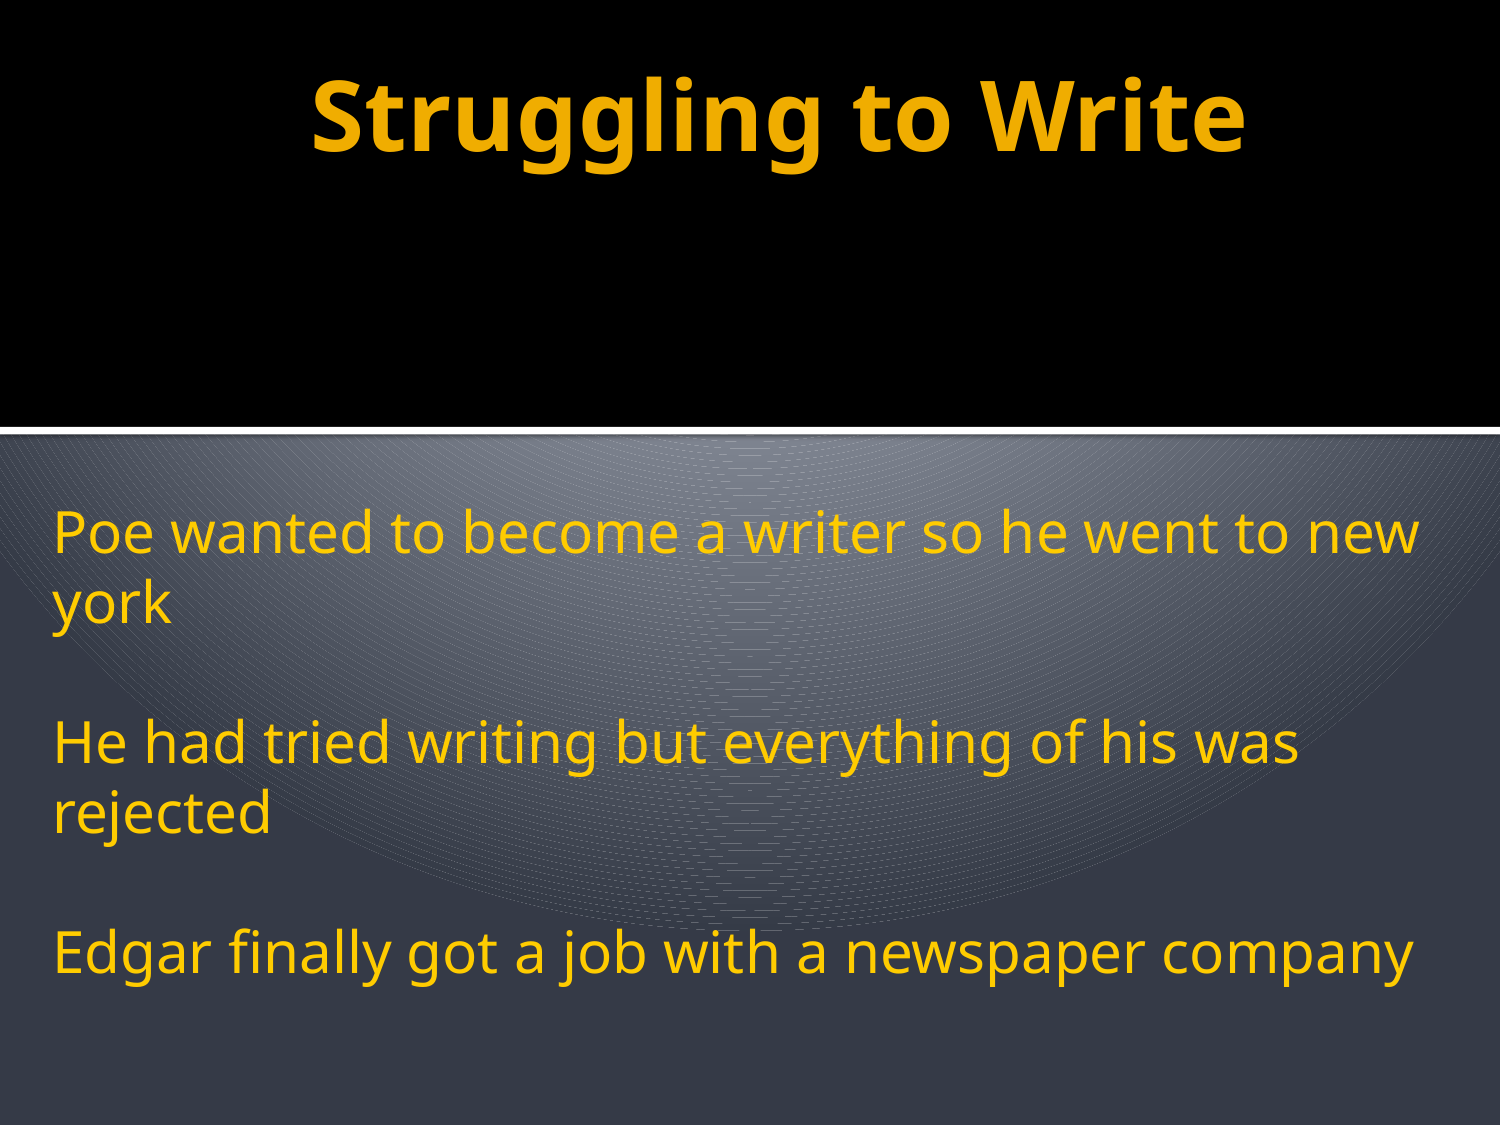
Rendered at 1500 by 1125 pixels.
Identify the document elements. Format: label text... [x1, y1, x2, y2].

text_box Poe wanted to become a writer so he went to new york He had tried writing but everything of his was rejected Edgar finally got a job with a newspaper company [37, 487, 1475, 993]
title Struggling to Write [123, 19, 1438, 288]
